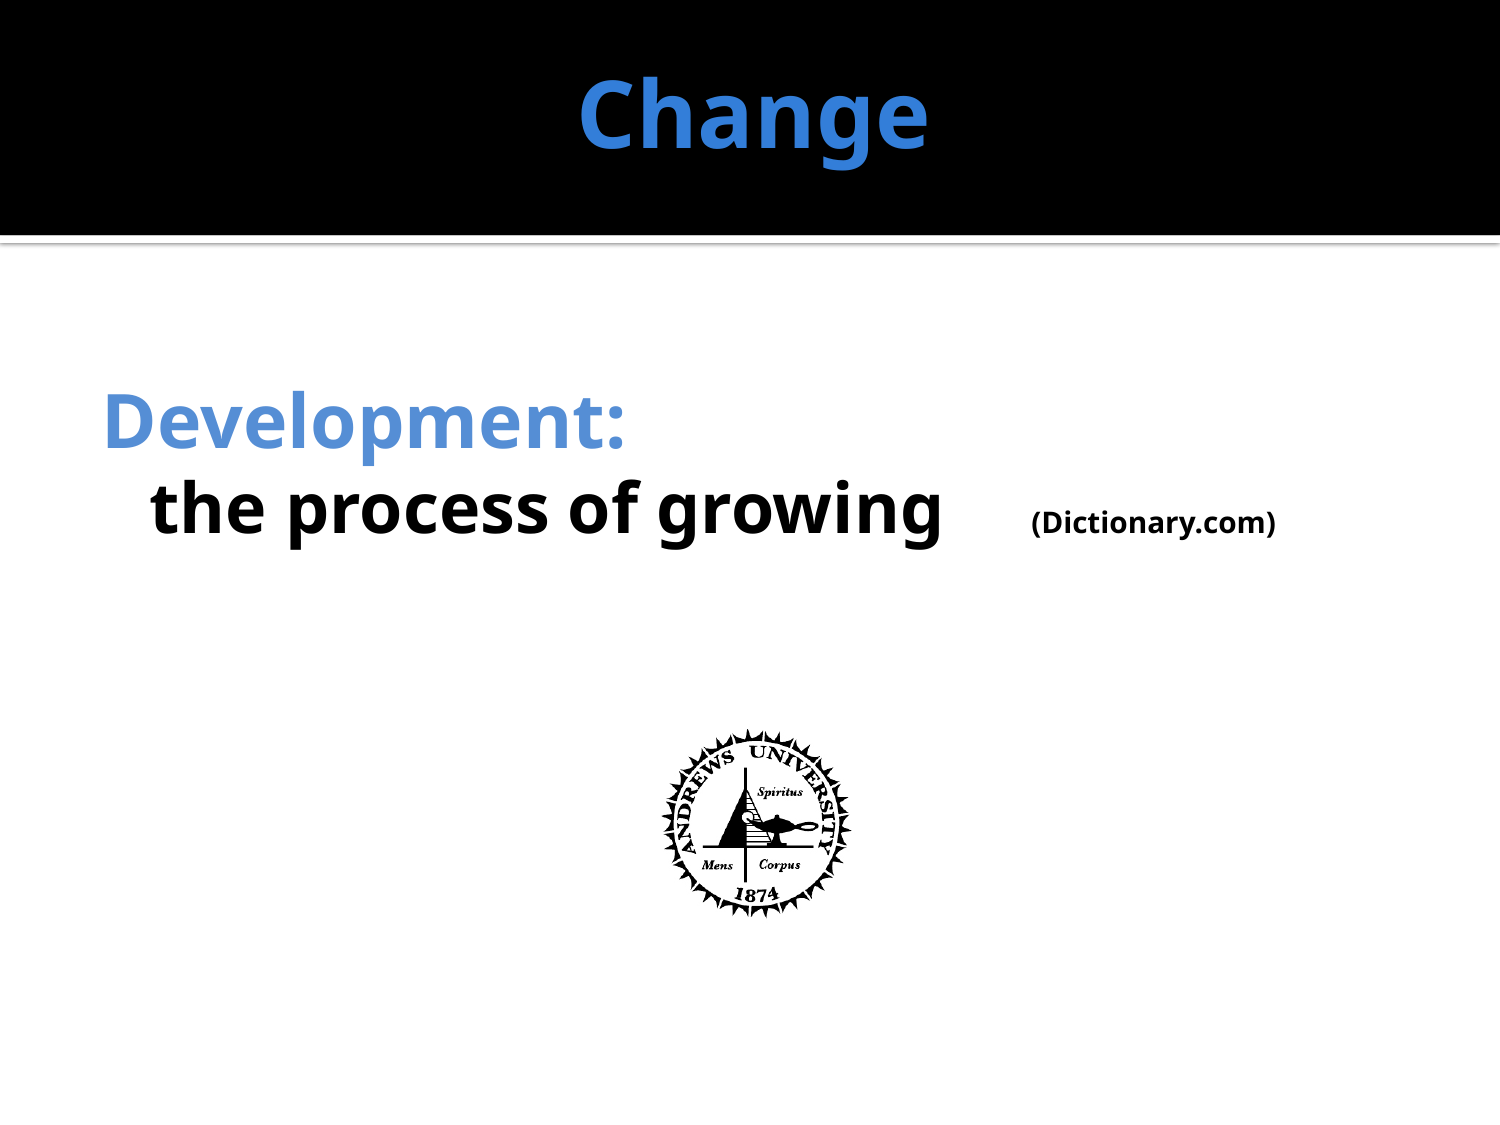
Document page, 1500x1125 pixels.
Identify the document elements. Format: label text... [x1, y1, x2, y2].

list Development: the process of growing (Dictionary.com) [74, 290, 1426, 1051]
title Change [75, 25, 1425, 231]
picture [649, 724, 860, 926]
